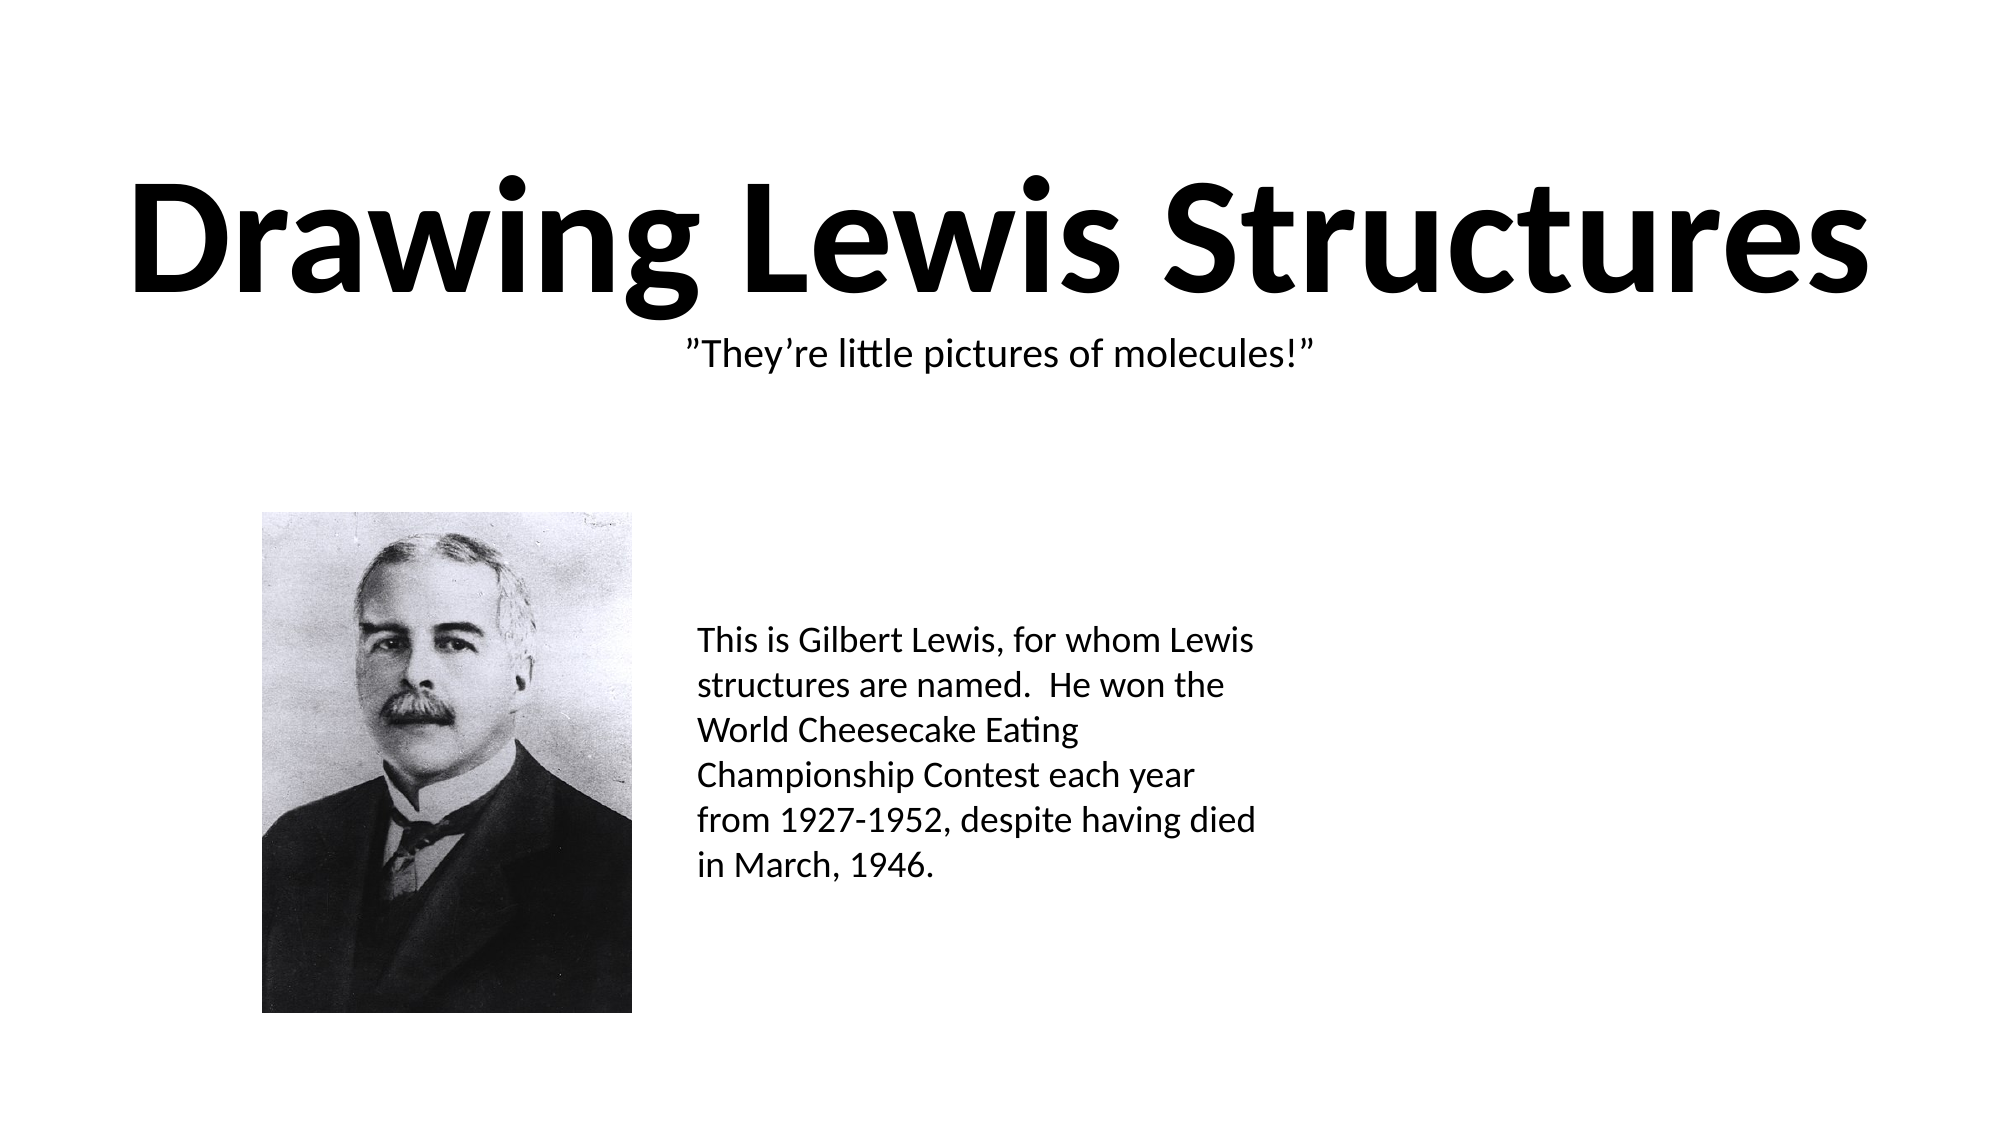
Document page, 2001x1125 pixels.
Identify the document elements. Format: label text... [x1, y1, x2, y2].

picture [262, 512, 632, 1013]
text_box Drawing Lewis Structures ”They’re little pictures of molecules!” [94, 118, 1906, 384]
text_box This is Gilbert Lewis, for whom Lewis structures are named. He won the World Cheesecake Eating Championship Contest each year from 1927-1952, despite having died in March, 1946. [682, 607, 1275, 893]
